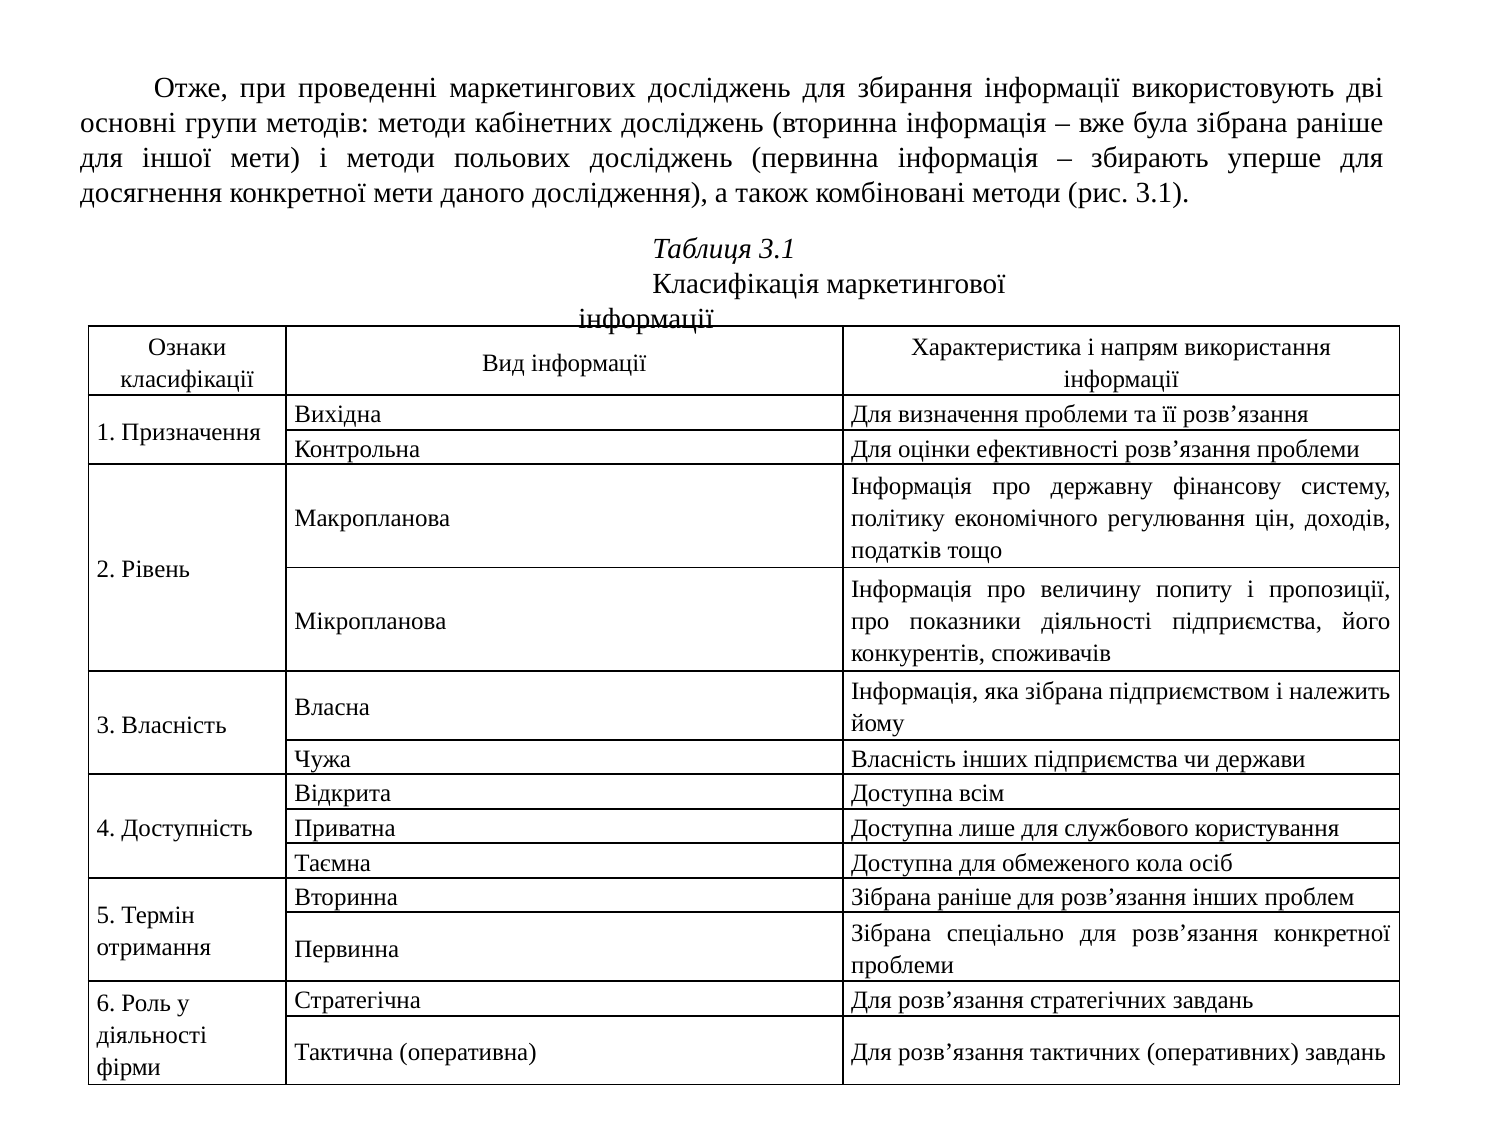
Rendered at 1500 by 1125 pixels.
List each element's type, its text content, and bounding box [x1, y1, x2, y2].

table_cell Чужа [287, 741, 842, 773]
table_cell Приватна [287, 810, 842, 842]
table_cell Відкрита [287, 775, 842, 808]
table_cell Для розв’язання тактичних (оперативних) завдань [844, 1017, 1399, 1084]
table_cell Для розв’язання стратегічних завдань [844, 982, 1399, 1015]
table_cell Для визначення проблеми та її розв’язання [844, 396, 1399, 429]
table_cell Інформація про державну фінансову систему, політику економічного регулювання цін, доходів, податків тощо [844, 465, 1399, 567]
text_box Отже, при проведенні маркетингових досліджень для збирання інформації використовують дві основні групи методів: методи кабінетних досліджень (вторинна інформація – вже була зібрана раніше для іншої мети) і методи польових досліджень (первинна інформація – збирають уперше для досягнення конкретної мети даного дослідження), а також комбіновані методи (рис. 3.1). [64, 61, 1400, 216]
table_cell Власність інших підприємства чи держави [844, 741, 1399, 773]
table_cell Вторинна [287, 879, 842, 911]
table_header Ознаки класифікації [89, 327, 285, 394]
table_header Вид інформації [287, 327, 842, 394]
table_cell 1. Призначення [89, 396, 285, 463]
table_cell Доступна для обмеженого кола осіб [844, 844, 1399, 877]
table_cell Стратегічна [287, 982, 842, 1015]
table_cell Доступна лише для службового користування [844, 810, 1399, 842]
table_cell 4. Доступність [89, 775, 285, 877]
table_cell Зібрана спеціально для розв’язання конкретної проблеми [844, 913, 1399, 980]
table_cell Таємна [287, 844, 842, 877]
table_cell 6. Роль у діяльності фірми [89, 982, 285, 1084]
table_cell 5. Термін отримання [89, 879, 285, 980]
table_cell Макропланова [287, 465, 842, 567]
table_cell 2. Рівень [89, 465, 285, 670]
table_header Характеристика і напрям використання інформації [844, 327, 1399, 394]
text_box Таблиця 3.1 Класифікація маркетингової інформації [563, 239, 1090, 370]
table_cell Тактична (оперативна) [287, 1017, 842, 1084]
table_cell Первинна [287, 913, 842, 980]
table_cell Мікропланова [287, 568, 842, 670]
table_cell Вихідна [287, 396, 842, 429]
table_cell Зібрана раніше для розв’язання інших проблем [844, 879, 1399, 911]
table_cell 3. Власність [89, 672, 285, 773]
table_cell Власна [287, 672, 842, 739]
table_cell Для оцінки ефективності розв’язання проблеми [844, 431, 1399, 463]
table_cell Інформація, яка зібрана підприємством і належить йому [844, 672, 1399, 739]
table_cell Інформація про величину попиту і пропозиції, про показники діяльності підприємства, його конкурентів, споживачів [844, 568, 1399, 670]
table_cell Контрольна [287, 431, 842, 463]
table_cell Доступна всім [844, 775, 1399, 808]
